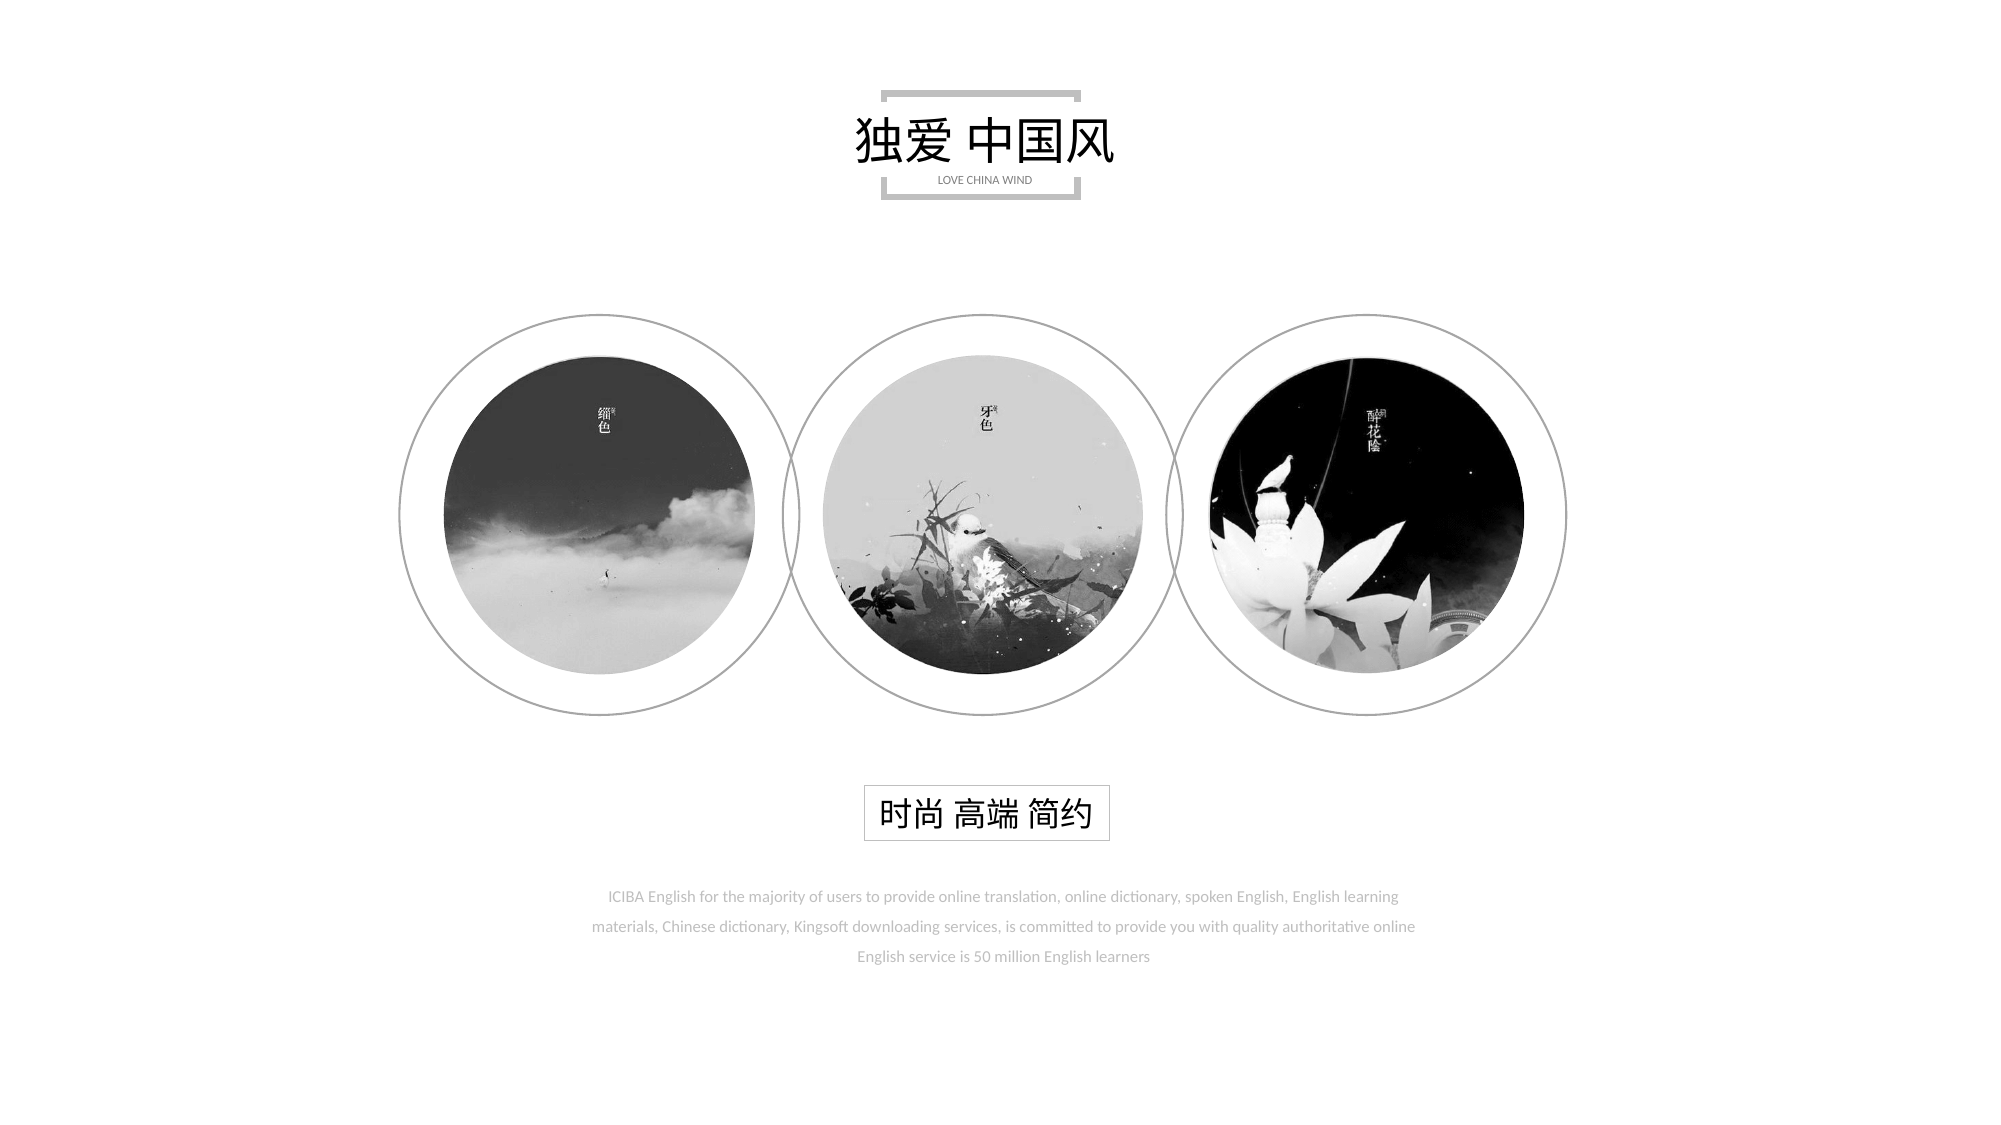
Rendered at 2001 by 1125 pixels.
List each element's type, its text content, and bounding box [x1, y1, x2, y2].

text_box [831, 93, 1140, 197]
text_box ICIBA English for the majority of users to provide online translation, online dictionary, spoken English, English learning materials, Chinese dictionary, Kingsoft downloading services, is committed to provide you with quality authoritative online English service is 50 million English learners [567, 868, 1441, 973]
text_box 时尚 高端 简约 [864, 785, 1110, 841]
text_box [782, 314, 1166, 715]
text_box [1166, 314, 1567, 715]
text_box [399, 314, 782, 715]
